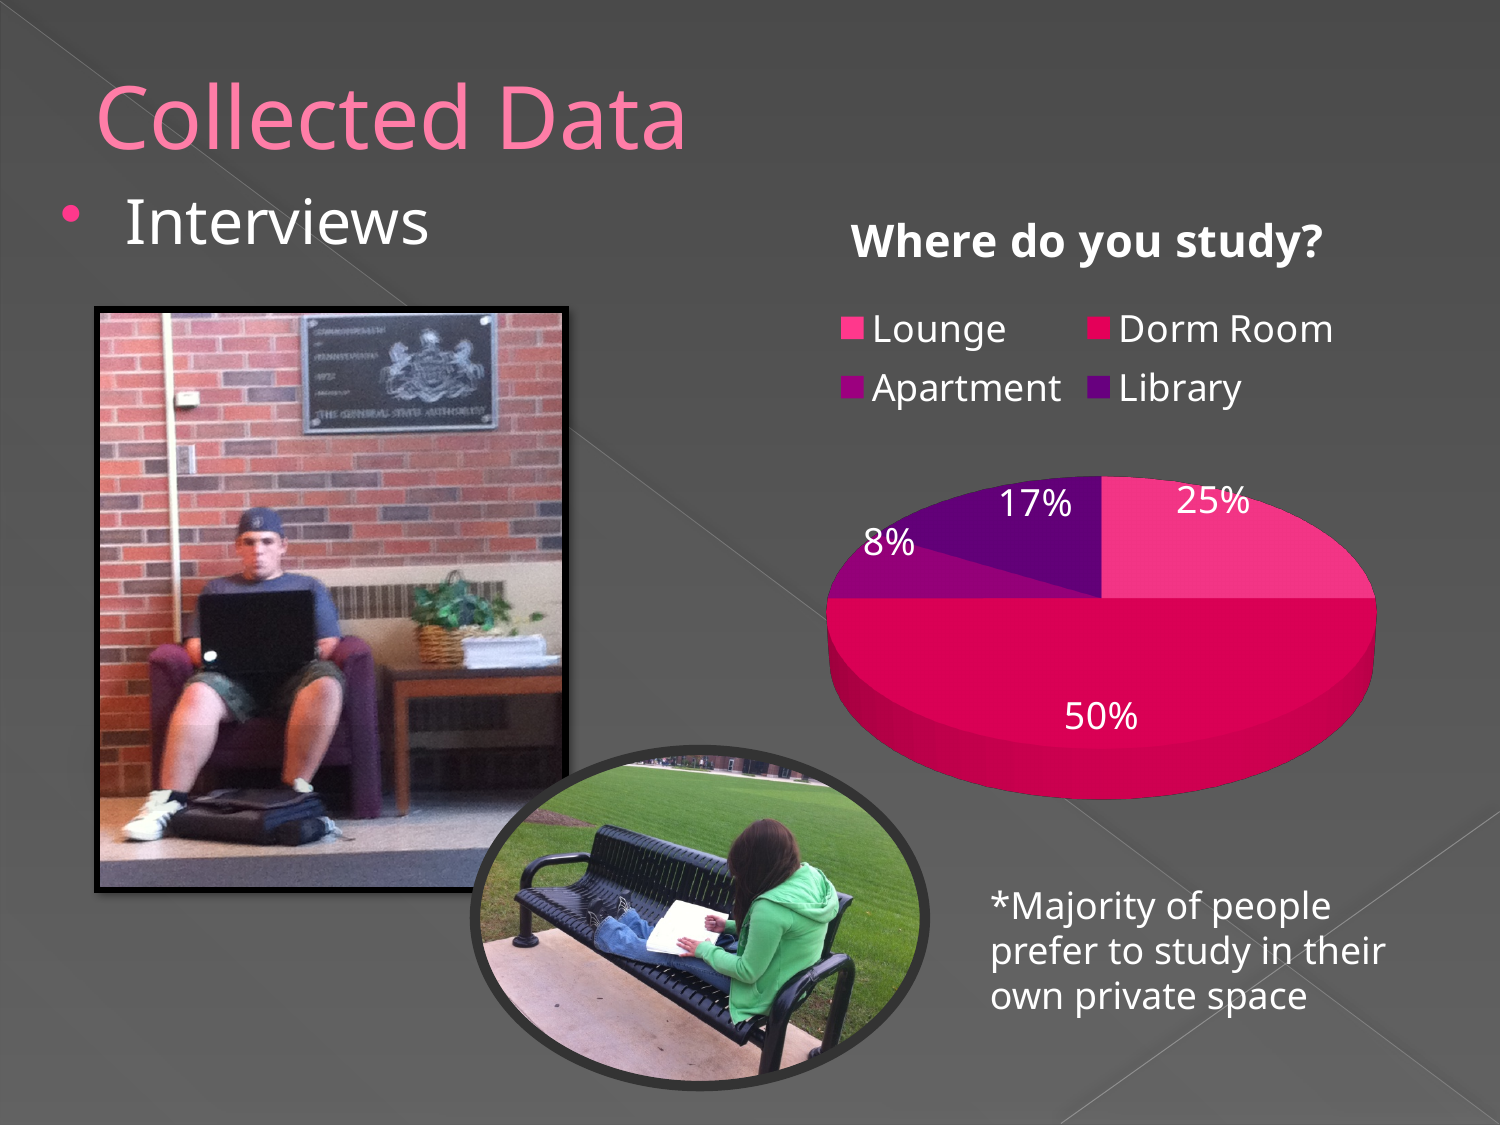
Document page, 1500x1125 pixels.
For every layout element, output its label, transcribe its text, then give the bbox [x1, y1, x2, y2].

list Interviews [37, 174, 463, 317]
picture [43, 313, 926, 1087]
chart [674, 174, 1500, 813]
title Collected Data [0, 0, 788, 230]
text_box *Majority of people prefer to study in their own private space [974, 874, 1438, 1025]
